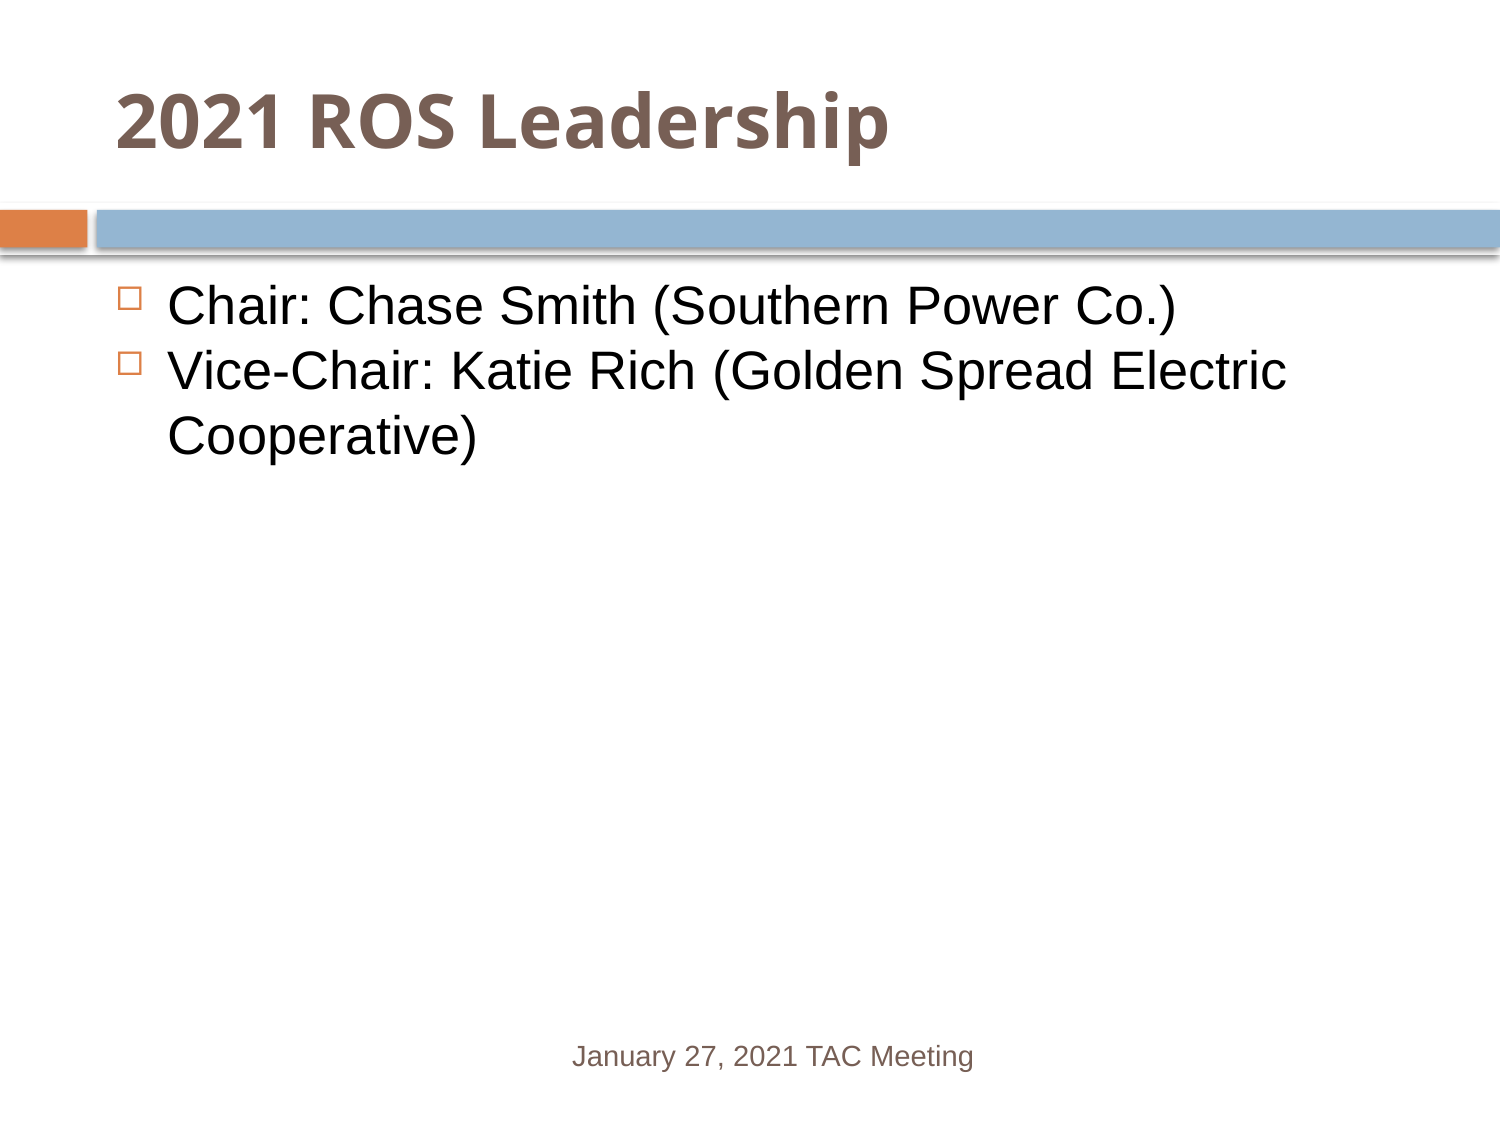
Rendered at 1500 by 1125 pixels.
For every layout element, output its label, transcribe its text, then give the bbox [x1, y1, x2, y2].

list Chair: Chase Smith (Southern Power Co.) Vice-Chair: Katie Rich (Golden Spread Electric Cooperative) [100, 262, 1439, 1001]
footer January 27, 2021 TAC Meeting [99, 1025, 990, 1085]
title 2021 ROS Leadership [100, 37, 1439, 201]
